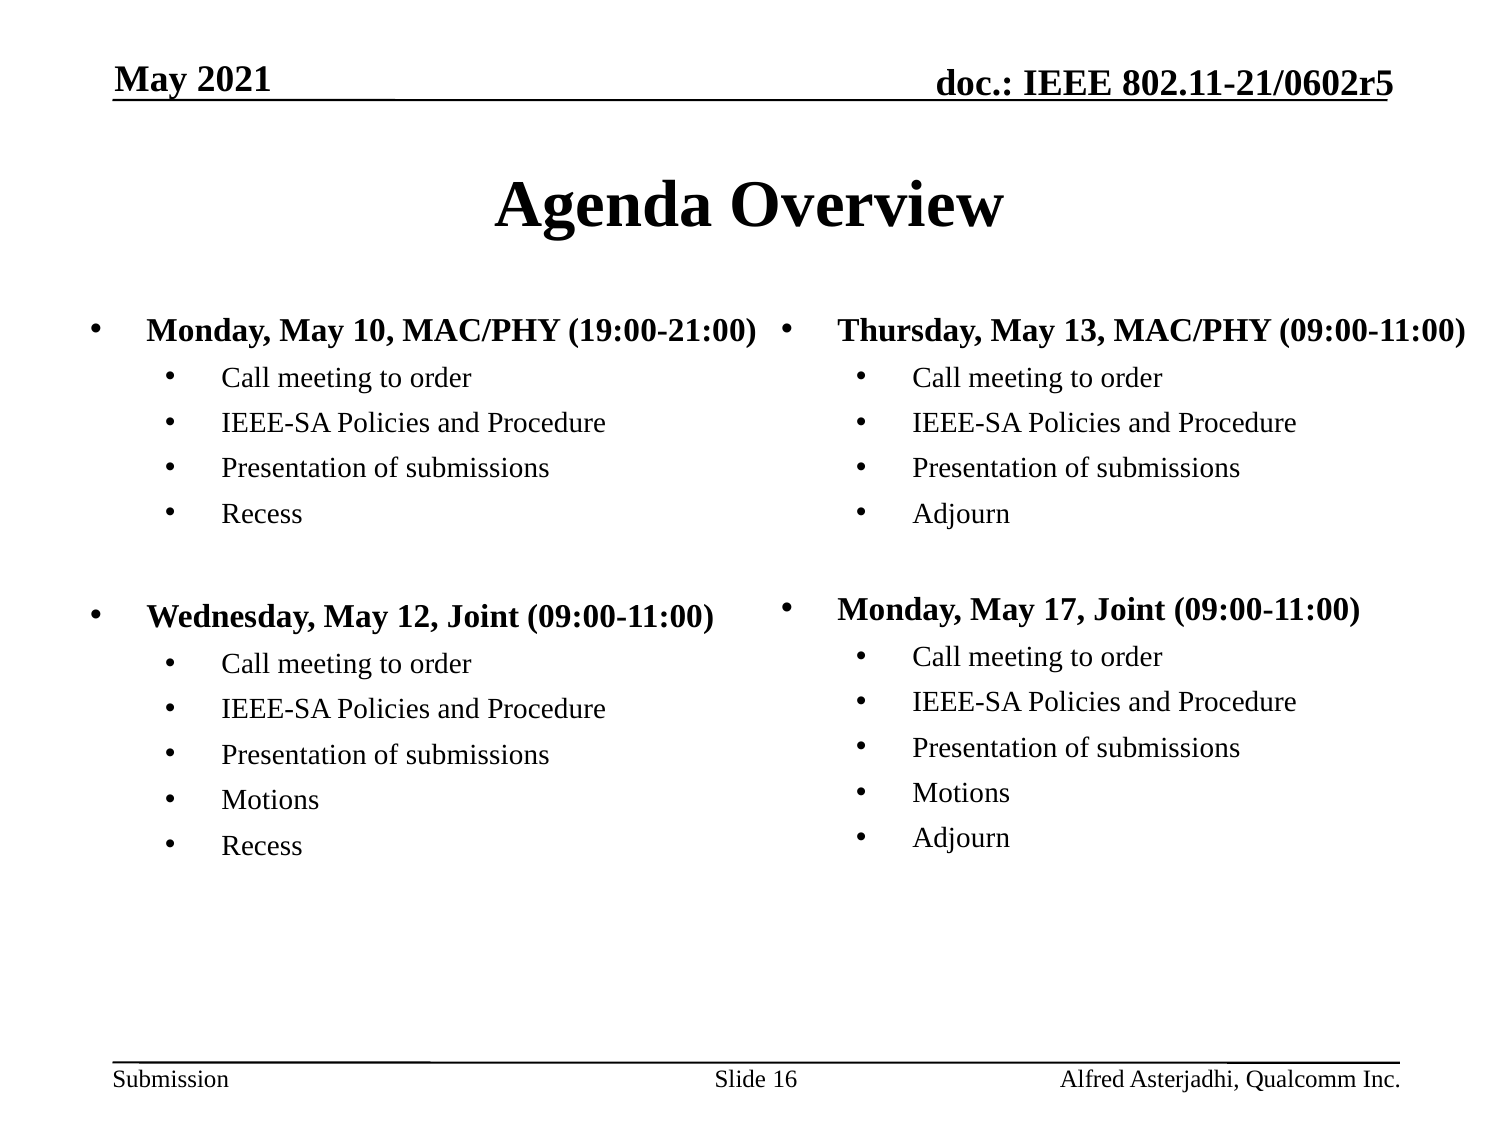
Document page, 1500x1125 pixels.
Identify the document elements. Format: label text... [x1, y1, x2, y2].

title Agenda Overview [112, 112, 1388, 288]
list Monday, May 10, MAC/PHY (19:00-21:00) Call meeting to order IEEE-SA Policies and Procedure Presentation of submissions Recess Wednesday, May 12, Joint (09:00-11:00) Call meeting to order IEEE-SA Policies and Procedure Presentation of submissions Motions Recess [74, 299, 788, 1063]
footer Alfred Asterjadhi, Qualcomm Inc. [878, 1061, 1402, 1093]
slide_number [114, 54, 423, 100]
slide_number Slide 16 [712, 1061, 800, 1123]
text_box Thursday, May 13, MAC/PHY (09:00-11:00) Call meeting to order IEEE-SA Policies and Procedure Presentation of submissions Adjourn Monday, May 17, Joint (09:00-11:00) Call meeting to order IEEE-SA Policies and Procedure Presentation of submissions Motions Adjourn [765, 300, 1495, 963]
